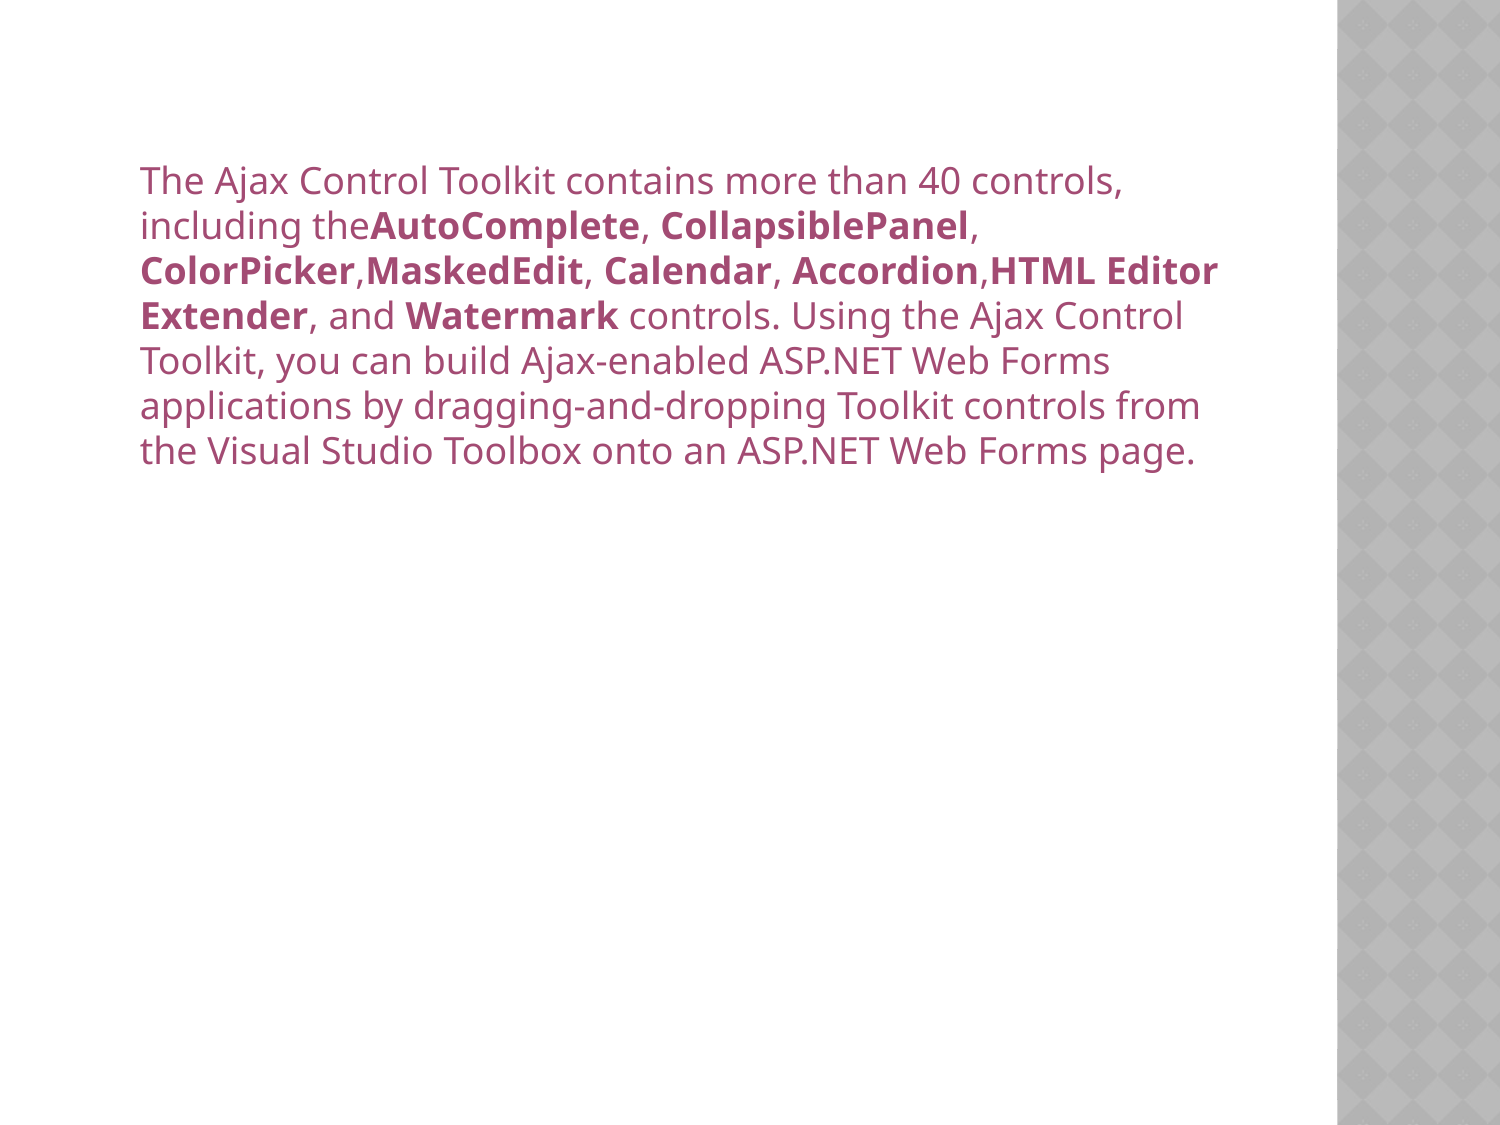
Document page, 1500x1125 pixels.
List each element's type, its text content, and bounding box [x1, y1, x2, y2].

text_box The Ajax Control Toolkit contains more than 40 controls, including theAutoComplete, CollapsiblePanel, ColorPicker,MaskedEdit, Calendar, Accordion,HTML Editor Extender, and Watermark controls. Using the Ajax Control Toolkit, you can build Ajax-enabled ASP.NET Web Forms applications by dragging-and-dropping Toolkit controls from the Visual Studio Toolbox onto an ASP.NET Web Forms page. [125, 149, 1275, 480]
